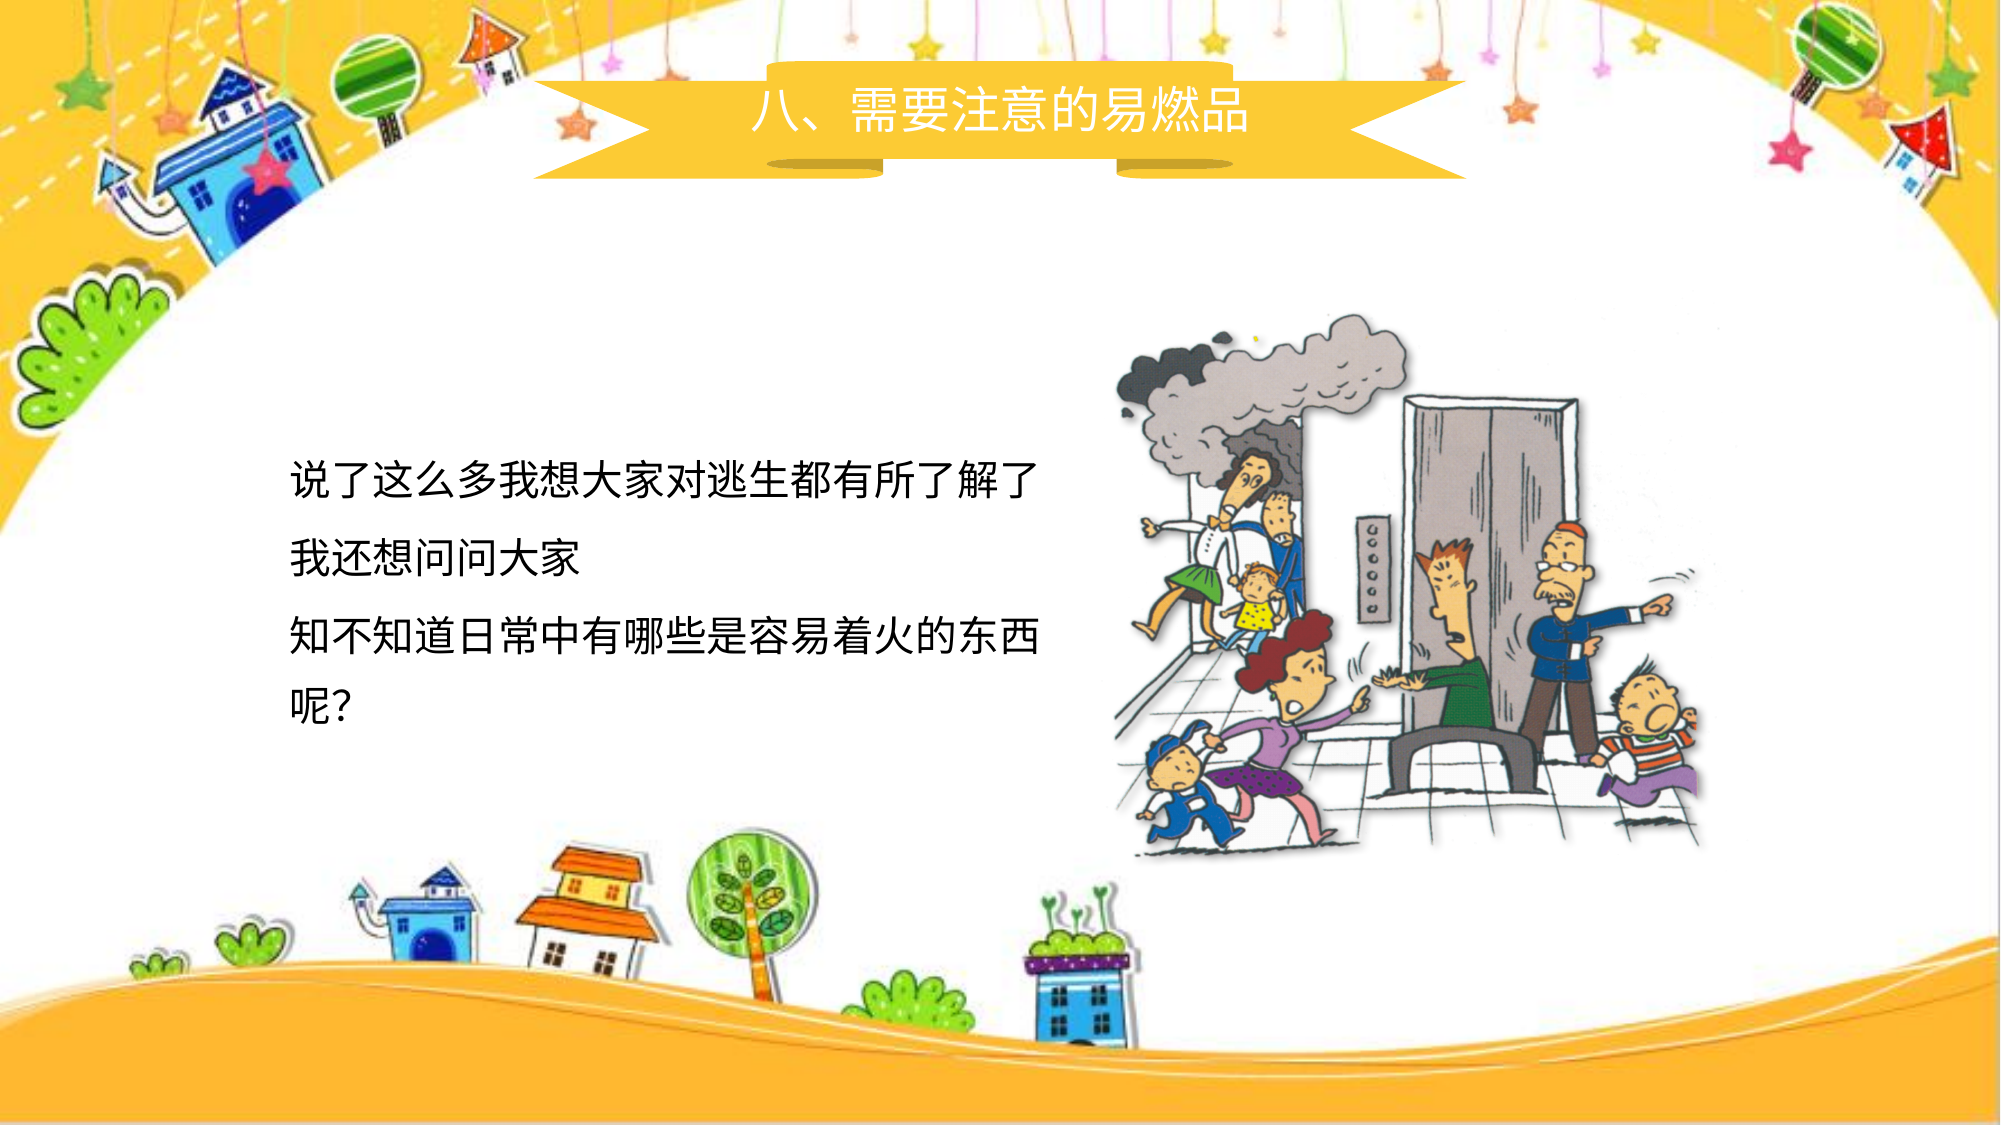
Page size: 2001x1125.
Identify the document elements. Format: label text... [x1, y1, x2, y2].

text_box 说了这么多我想大家对逃生都有所了解了 我还想问问大家 知不知道日常中有哪些是容易着火的东西呢？ [262, 420, 1086, 744]
picture [0, 0, 2001, 1125]
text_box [533, 61, 1467, 179]
